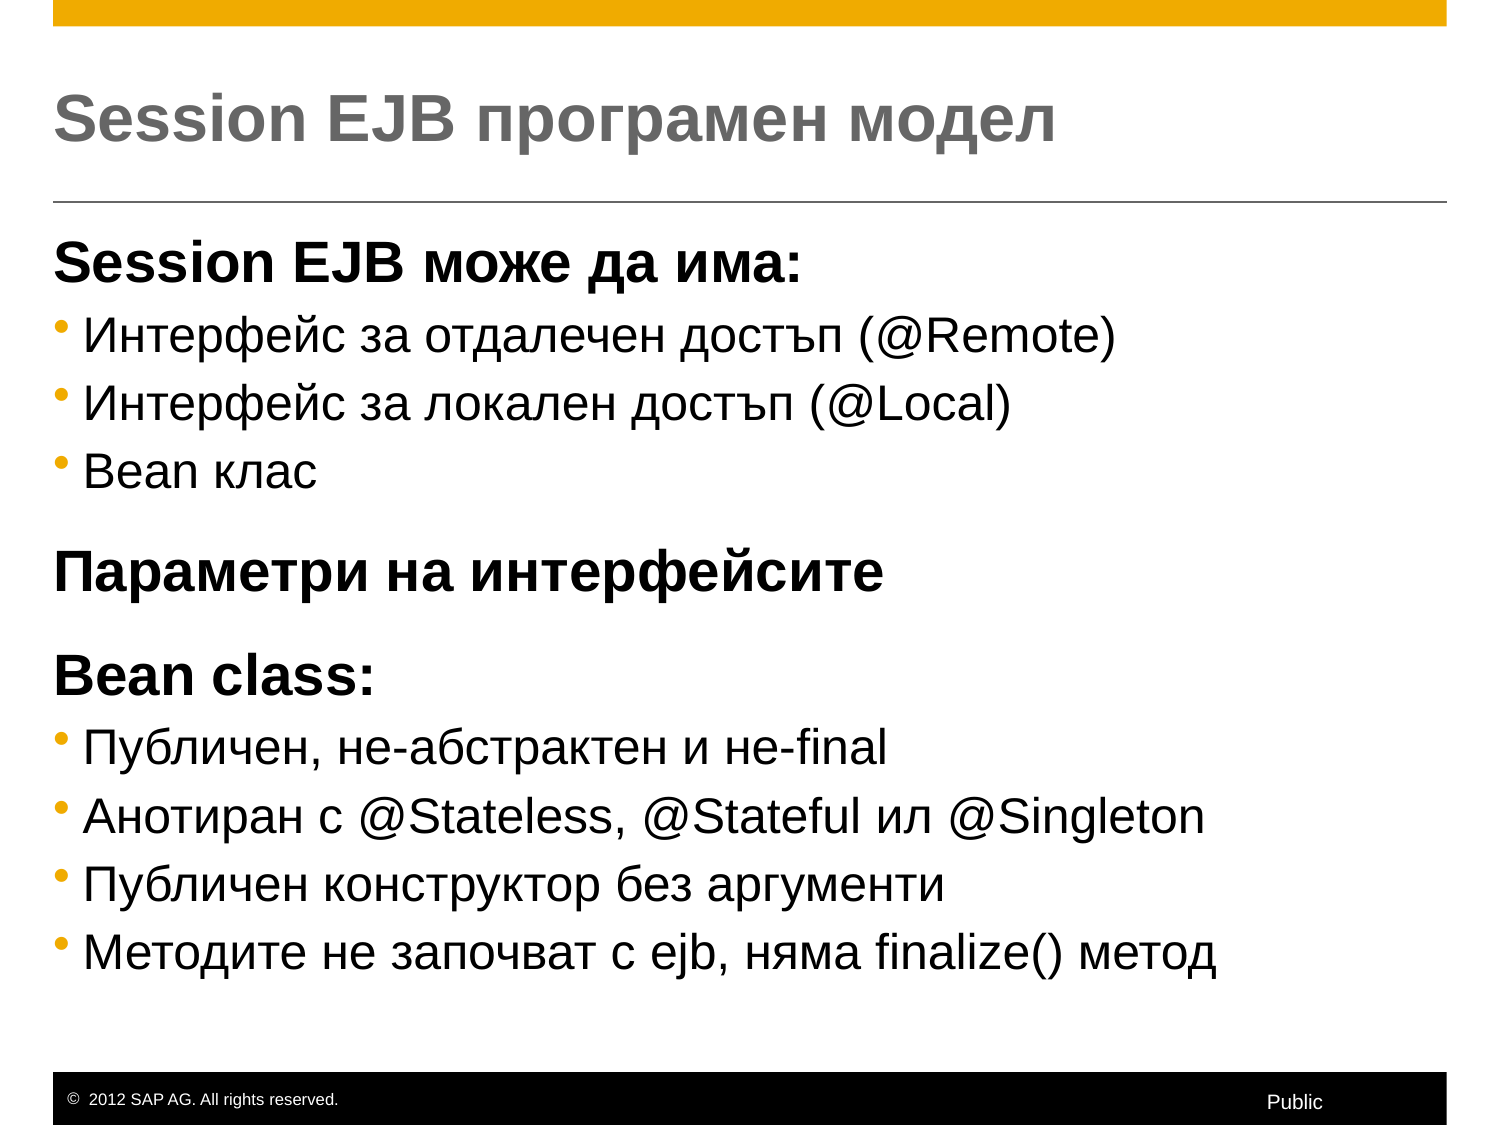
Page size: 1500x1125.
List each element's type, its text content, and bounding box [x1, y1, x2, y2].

title Session EJB програмен модел [53, 53, 1447, 178]
list Session EJB може да има: Интерфейс за отдалечен достъп (@Remote) Интерфейс за локален достъп (@Local) Bean клас Параметри на интерфейсите Bean class: Публичен, не-абстрактен и не-final Анотиран с @Stateless, @Stateful ил @Singleton Публичен конструктор без аргументи Методите не започват с ejb, няма finalize() метод [53, 224, 1447, 998]
